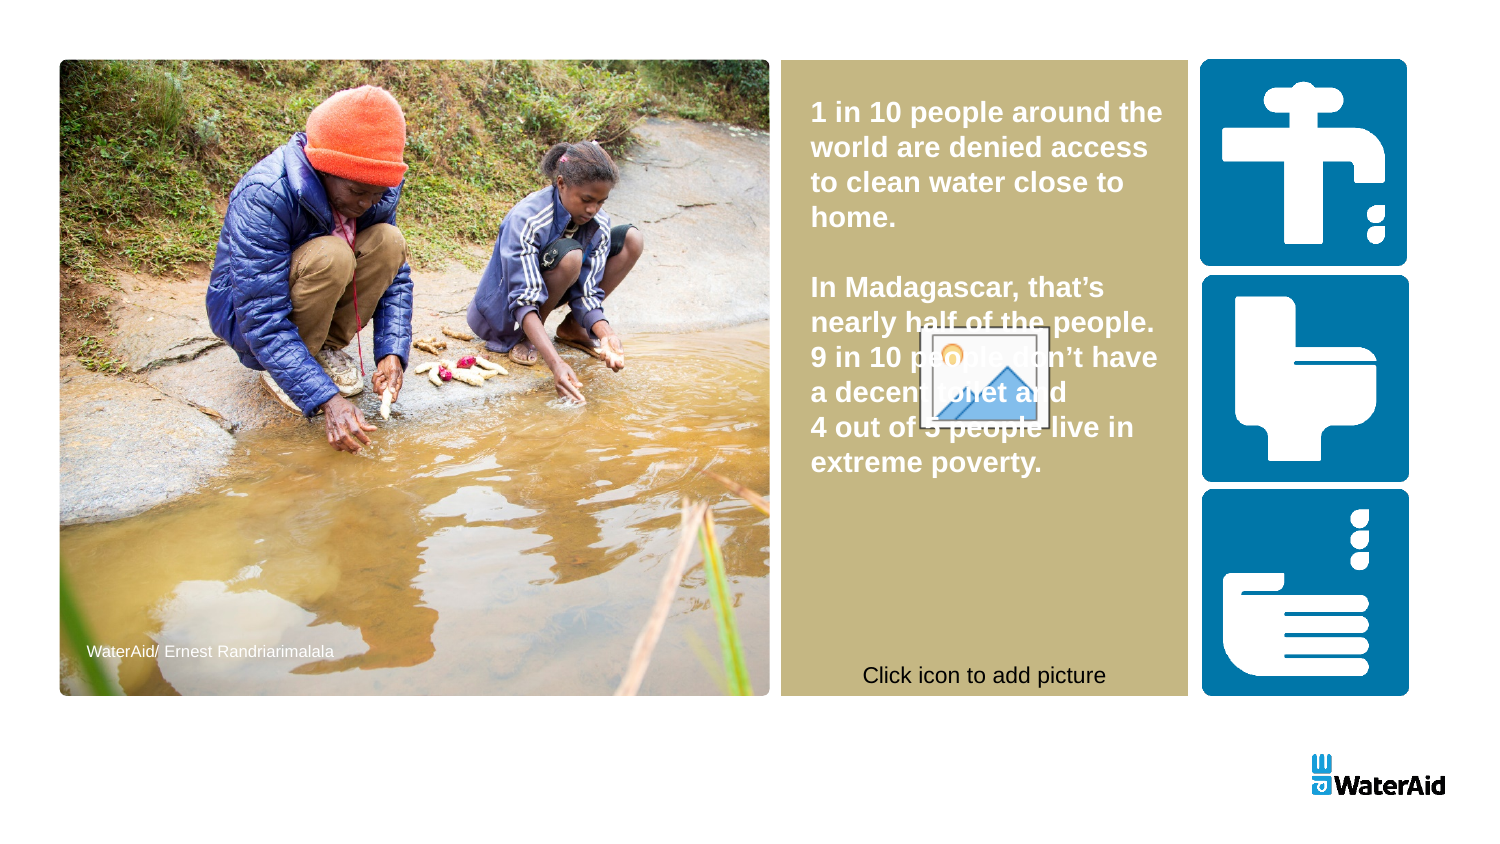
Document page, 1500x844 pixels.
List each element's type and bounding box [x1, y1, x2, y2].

picture [1403, 59, 1408, 67]
picture [1201, 489, 1207, 496]
picture [1368, 227, 1384, 243]
picture [1351, 510, 1368, 528]
picture [1368, 206, 1384, 222]
picture [1351, 531, 1368, 549]
picture [1201, 274, 1209, 282]
picture [1236, 297, 1376, 460]
picture [1223, 82, 1384, 243]
picture [1351, 553, 1368, 569]
picture [59, 59, 770, 697]
picture [780, 59, 1189, 697]
picture [1312, 754, 1445, 795]
picture [1224, 574, 1368, 675]
picture [1201, 689, 1210, 697]
